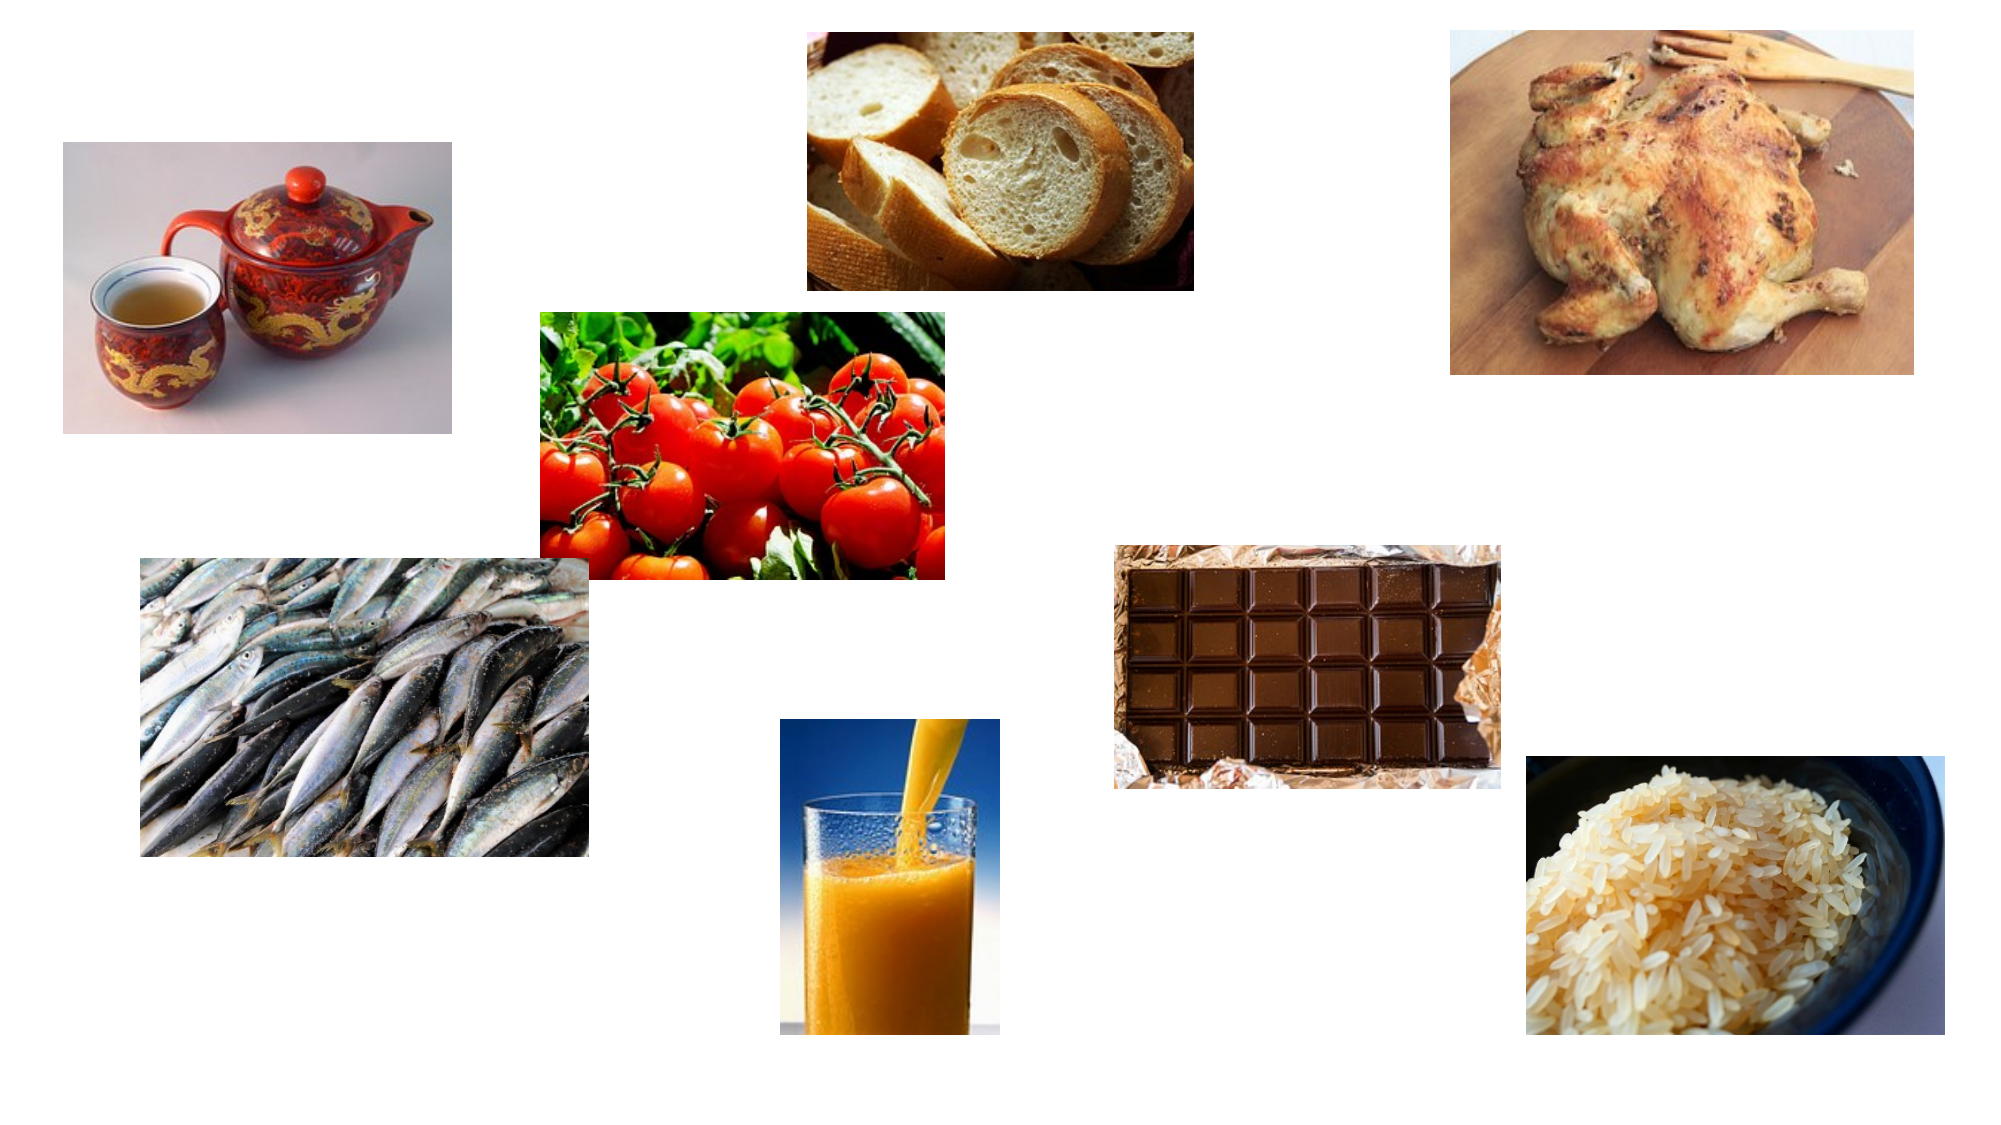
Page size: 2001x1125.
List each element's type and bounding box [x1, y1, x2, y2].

picture [1114, 545, 1501, 789]
picture [779, 719, 1000, 1035]
picture [1450, 30, 1914, 375]
picture [807, 31, 1194, 291]
picture [1526, 756, 1945, 1035]
picture [63, 142, 452, 434]
picture [140, 312, 945, 857]
